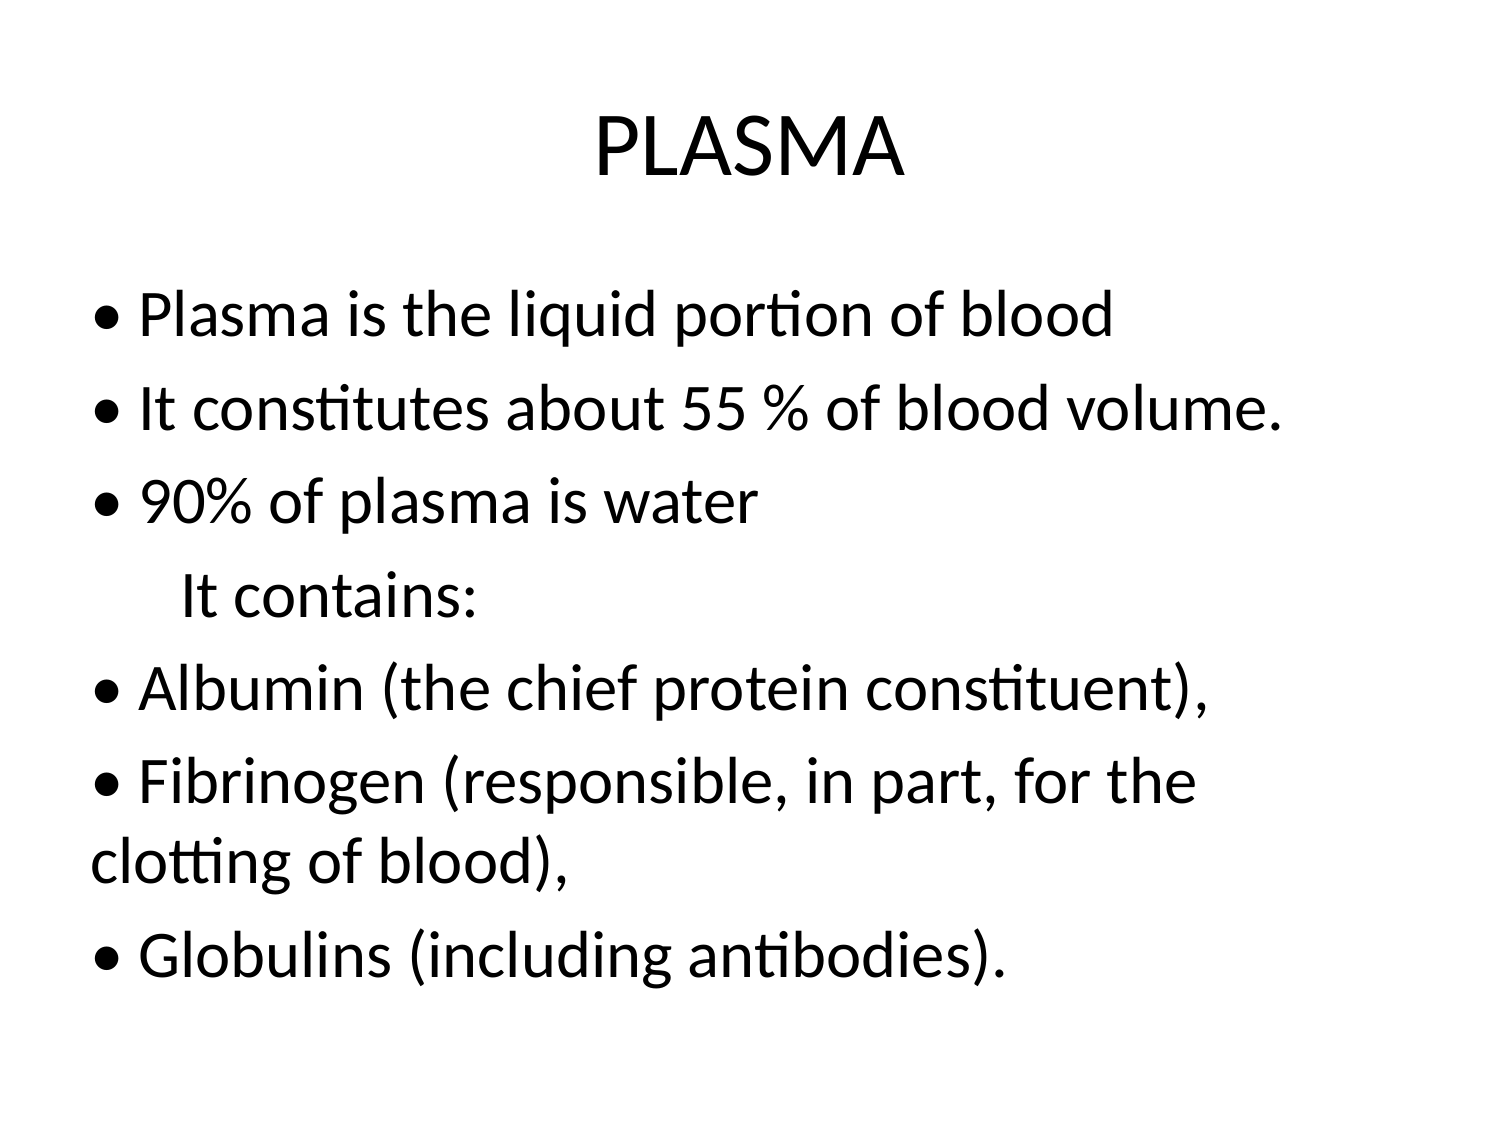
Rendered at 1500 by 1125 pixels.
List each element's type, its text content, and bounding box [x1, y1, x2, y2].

title PLASMA [75, 45, 1425, 233]
list • Plasma is the liquid portion of blood • It constitutes about 55 % of blood volume. • 90% of plasma is water It contains: • Albumin (the chief protein constituent), • Fibrinogen (responsible, in part, for the clotting of blood), • Globulins (including antibodies). [75, 262, 1425, 1005]
